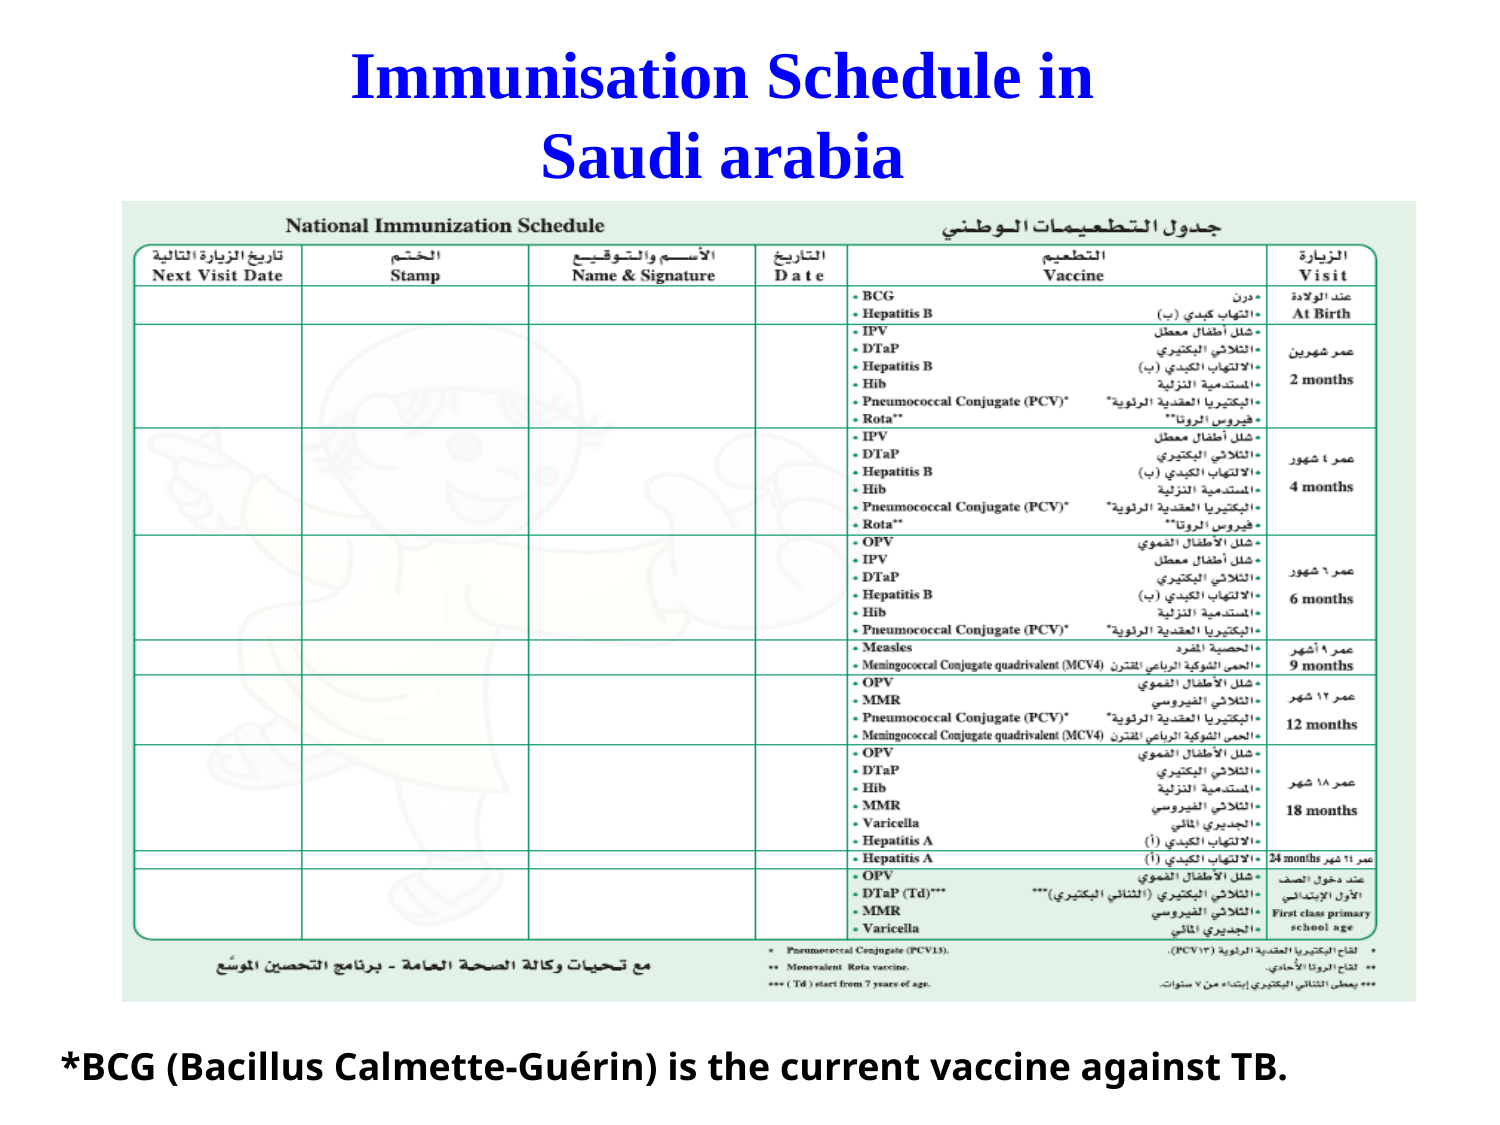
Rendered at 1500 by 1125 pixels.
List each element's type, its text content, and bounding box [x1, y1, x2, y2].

text_box *BCG (Bacillus Calmette-Guérin) is the current vaccine against TB. [35, 1035, 1315, 1125]
picture [122, 201, 1416, 1002]
text_box Immunisation Schedule in Saudi arabia [261, 24, 1185, 199]
